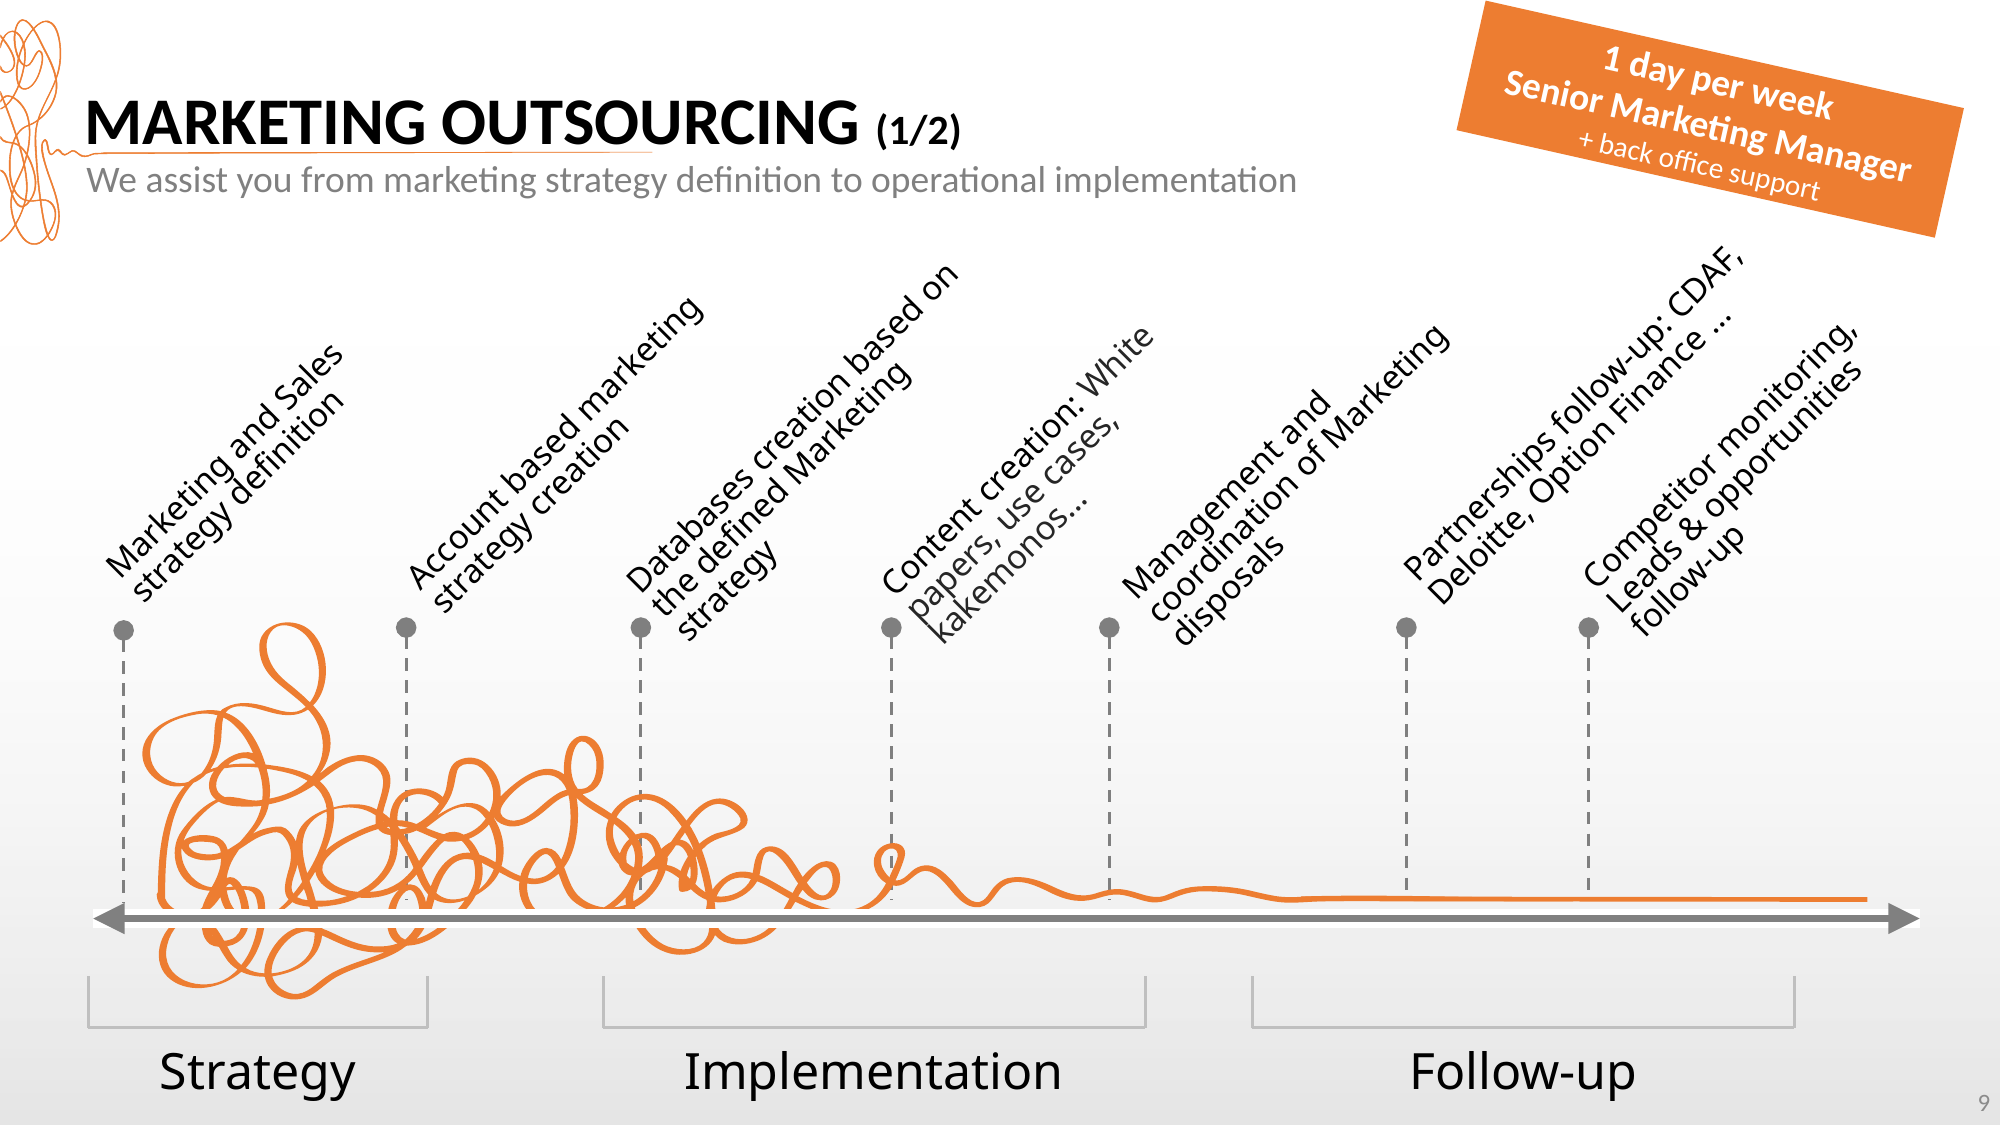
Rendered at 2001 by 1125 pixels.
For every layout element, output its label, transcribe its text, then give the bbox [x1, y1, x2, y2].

title MARKETING OUTSOURCING (1/2) [658, 29, 1164, 206]
slide_number 9 [1639, 1072, 1991, 1125]
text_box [133, 930, 1868, 1003]
text_box Account based marketing strategy creation [401, 283, 738, 616]
list We assist you from marketing strategy definition to operational implementation [657, 154, 1428, 244]
text_box Strategy [0, 1050, 523, 1099]
text_box Marketing and Sales strategy definition [100, 252, 461, 610]
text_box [0, 19, 653, 245]
text_box 1 day per week Senior Marketing Manager + back office support [1456, 0, 1964, 238]
text_box Content creation: White papers, use cases, kakemonos… [875, 250, 1301, 616]
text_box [88, 975, 428, 1028]
text_box Databases creation based on the defined Marketing strategy [621, 244, 1026, 616]
text_box Partnerships follow-up: CDAF, Deloitte, Option Finance … [1398, 206, 1805, 613]
text_box Competitor monitoring, Leads & opportunities follow-up [1577, 263, 1959, 616]
text_box Follow-up [1259, 1050, 1788, 1099]
text_box Management and coordination of Marketing disposals [1117, 283, 1488, 616]
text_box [602, 975, 1146, 1028]
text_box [133, 618, 1868, 917]
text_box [1252, 975, 1795, 1028]
text_box Implementation [609, 1050, 1139, 1099]
